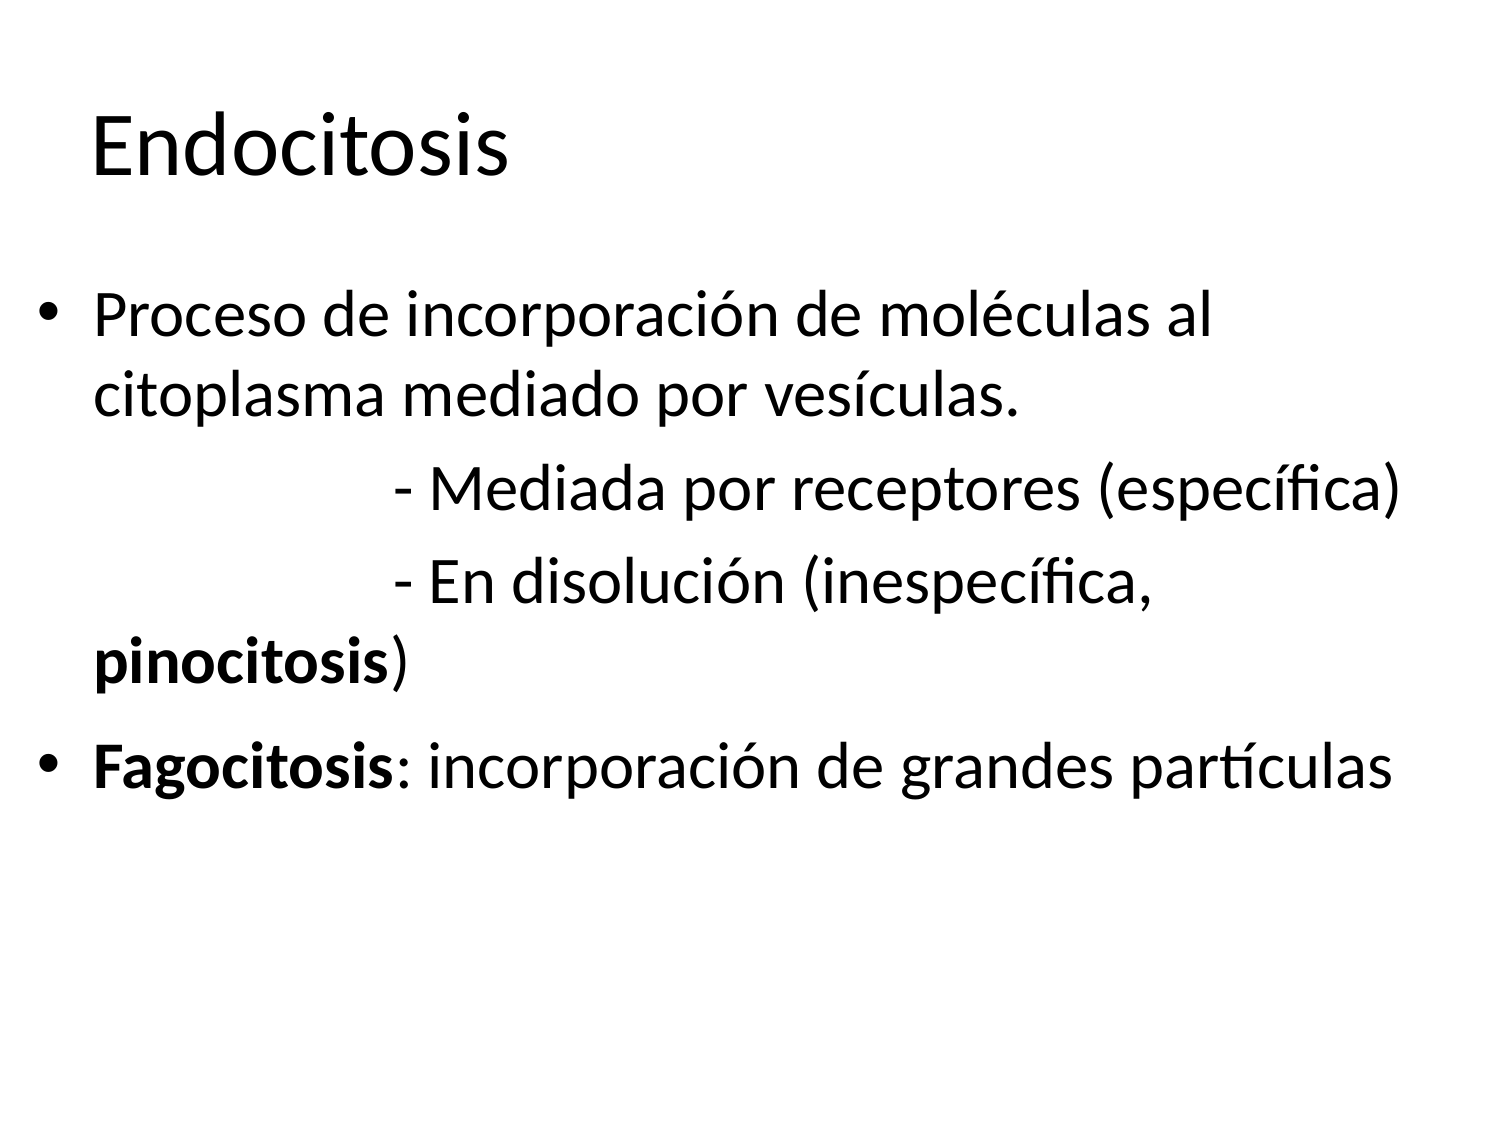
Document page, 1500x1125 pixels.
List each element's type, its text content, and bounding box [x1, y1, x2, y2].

list Proceso de incorporación de moléculas al citoplasma mediado por vesículas. - Mediada por receptores (específica) - En disolución (inespecífica, pinocitosis) Fagocitosis: incorporación de grandes partículas [21, 262, 1447, 1005]
title Endocitosis [75, 45, 1425, 233]
